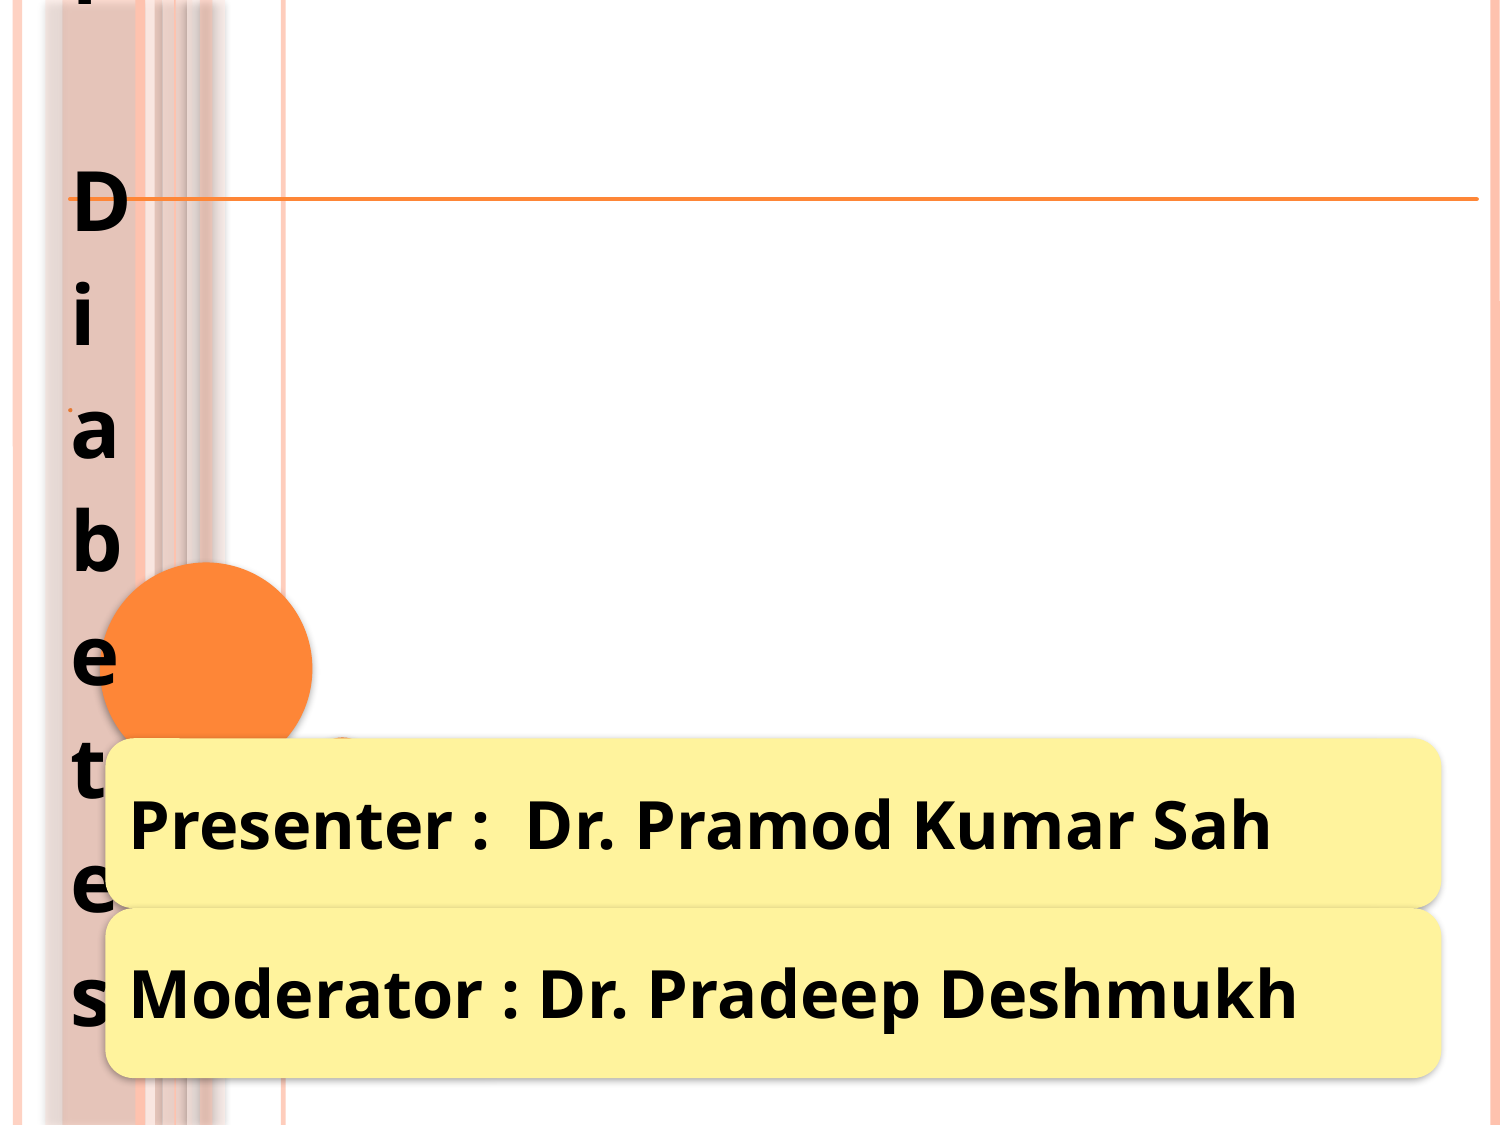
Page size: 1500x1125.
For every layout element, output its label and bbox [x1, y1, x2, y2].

text_box [104, 737, 1442, 1079]
text_box [69, 93, 1478, 517]
